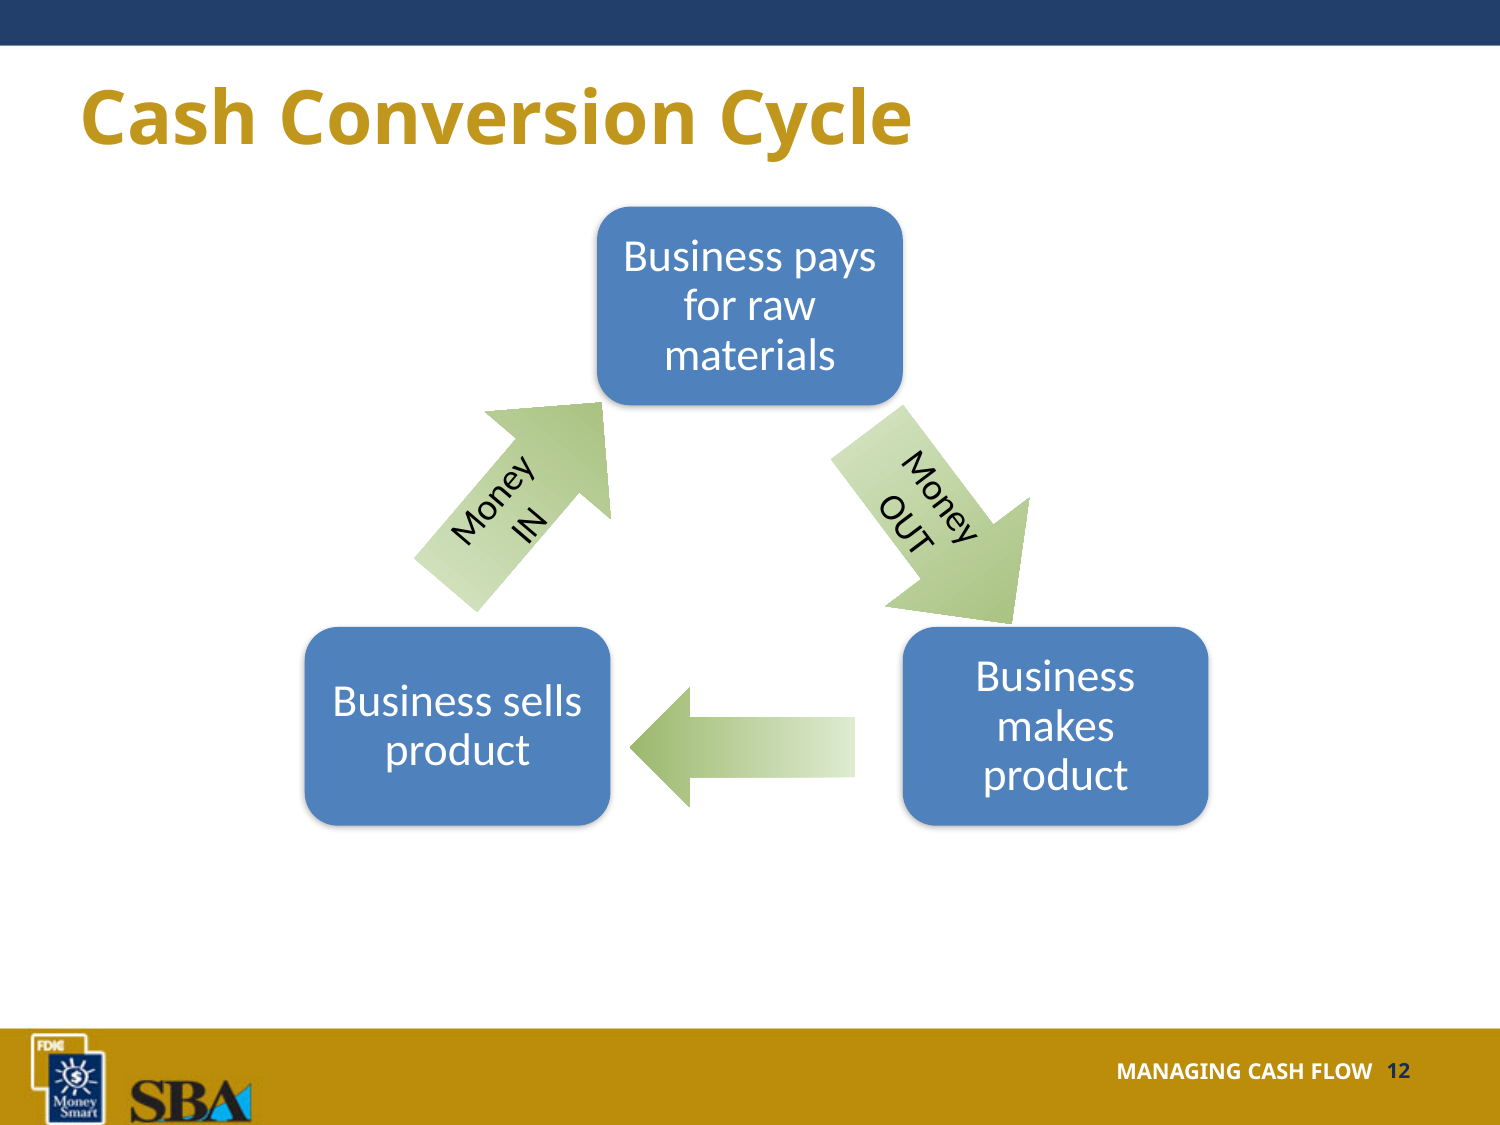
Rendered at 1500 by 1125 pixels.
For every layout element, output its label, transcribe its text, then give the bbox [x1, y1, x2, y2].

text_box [304, 206, 1209, 826]
title Cash Conversion Cycle [64, 62, 1415, 163]
picture [0, 0, 1500, 1125]
